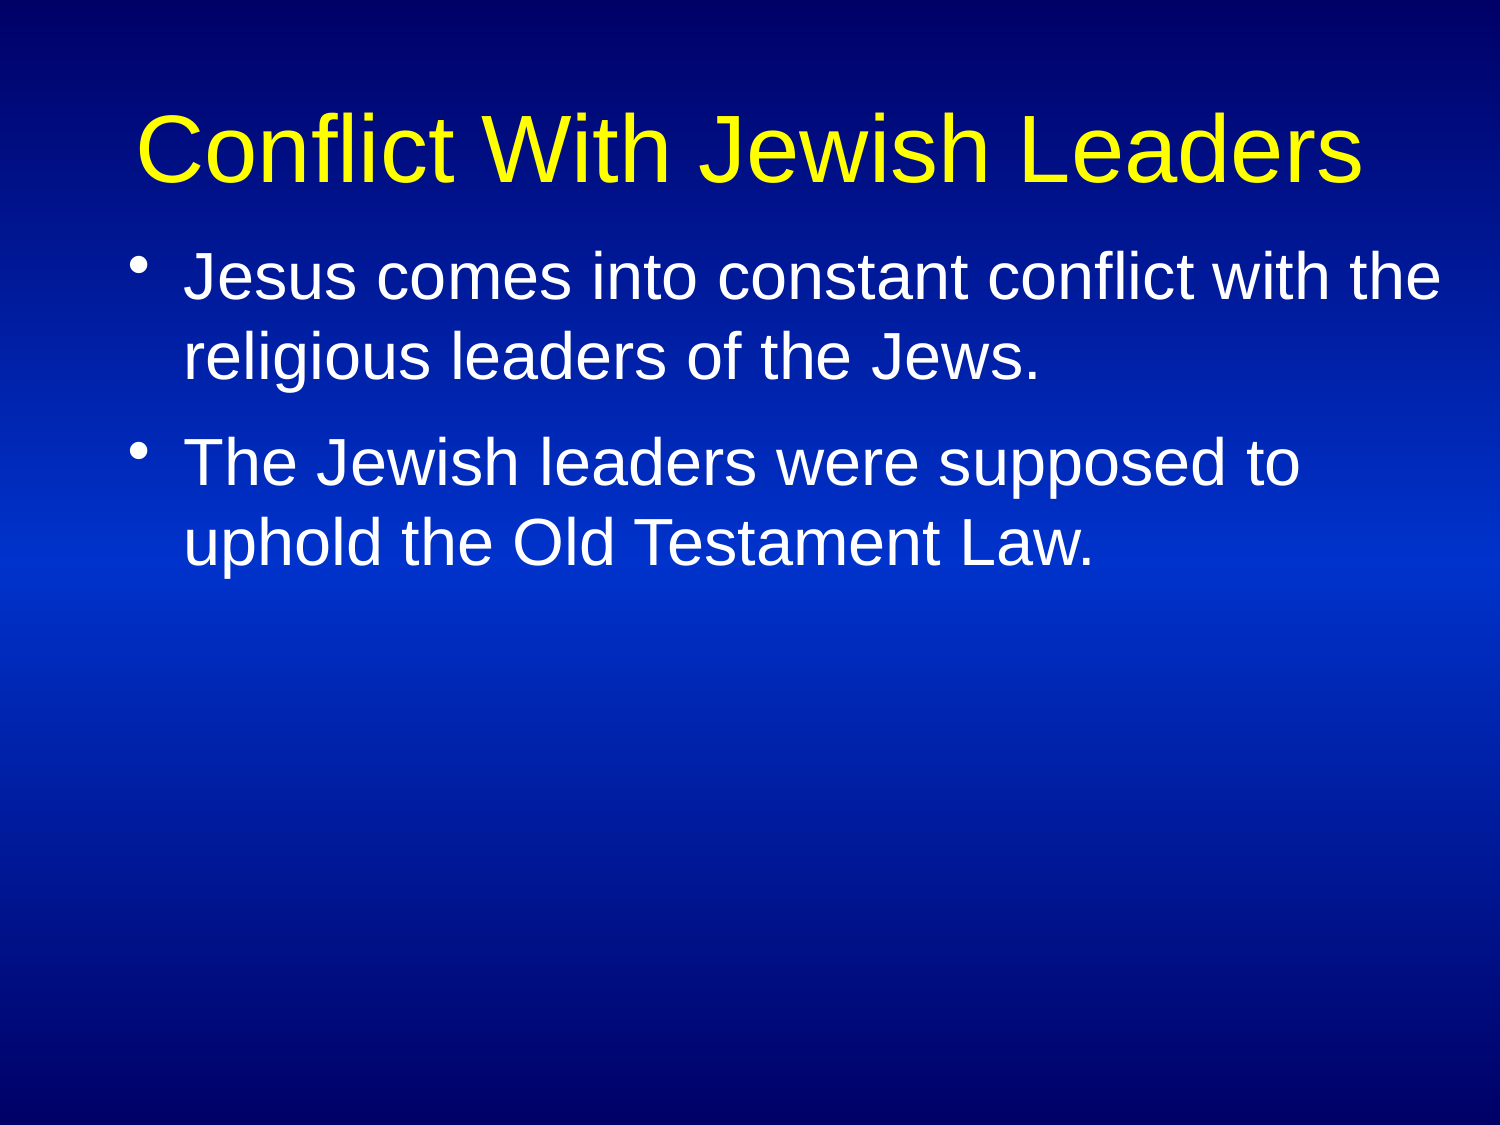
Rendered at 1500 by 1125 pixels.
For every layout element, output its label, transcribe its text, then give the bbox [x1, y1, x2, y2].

list Jesus comes into constant conflict with the religious leaders of the Jews. The Jewish leaders were supposed to uphold the Old Testament Law. [112, 224, 1463, 1038]
title Conflict With Jewish Leaders [37, 50, 1463, 238]
